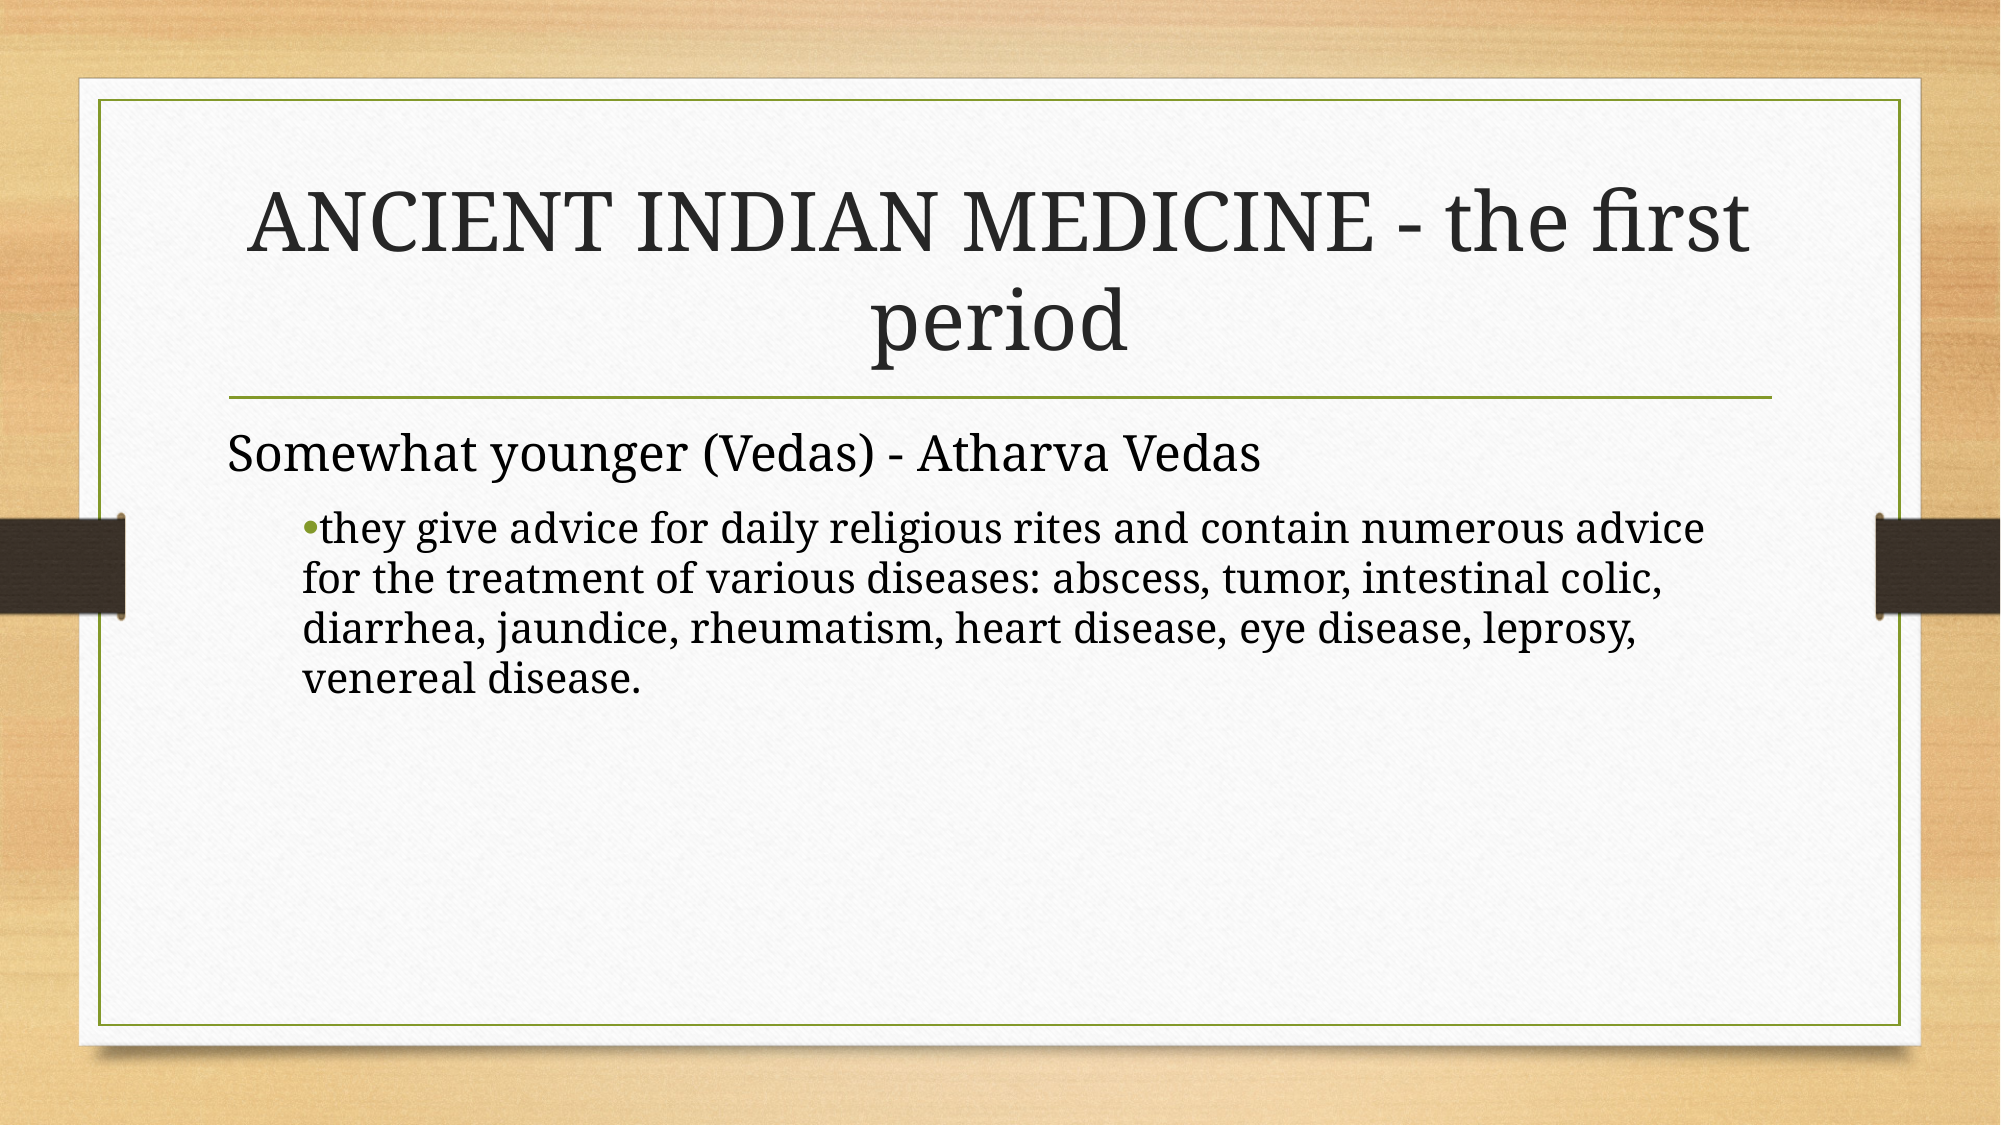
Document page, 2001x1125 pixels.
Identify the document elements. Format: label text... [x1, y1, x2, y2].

list Somewhat younger (Vedas) - Atharva Vedas they give advice for daily religious rites and contain numerous advice for the treatment of various diseases: abscess, tumor, intestinal colic, diarrhea, jaundice, rheumatism, heart disease, eye disease, leprosy, venereal disease. [212, 413, 1788, 959]
picture [0, 0, 2001, 1125]
title ANCIENT INDIAN MEDICINE - the first period [212, 161, 1788, 375]
